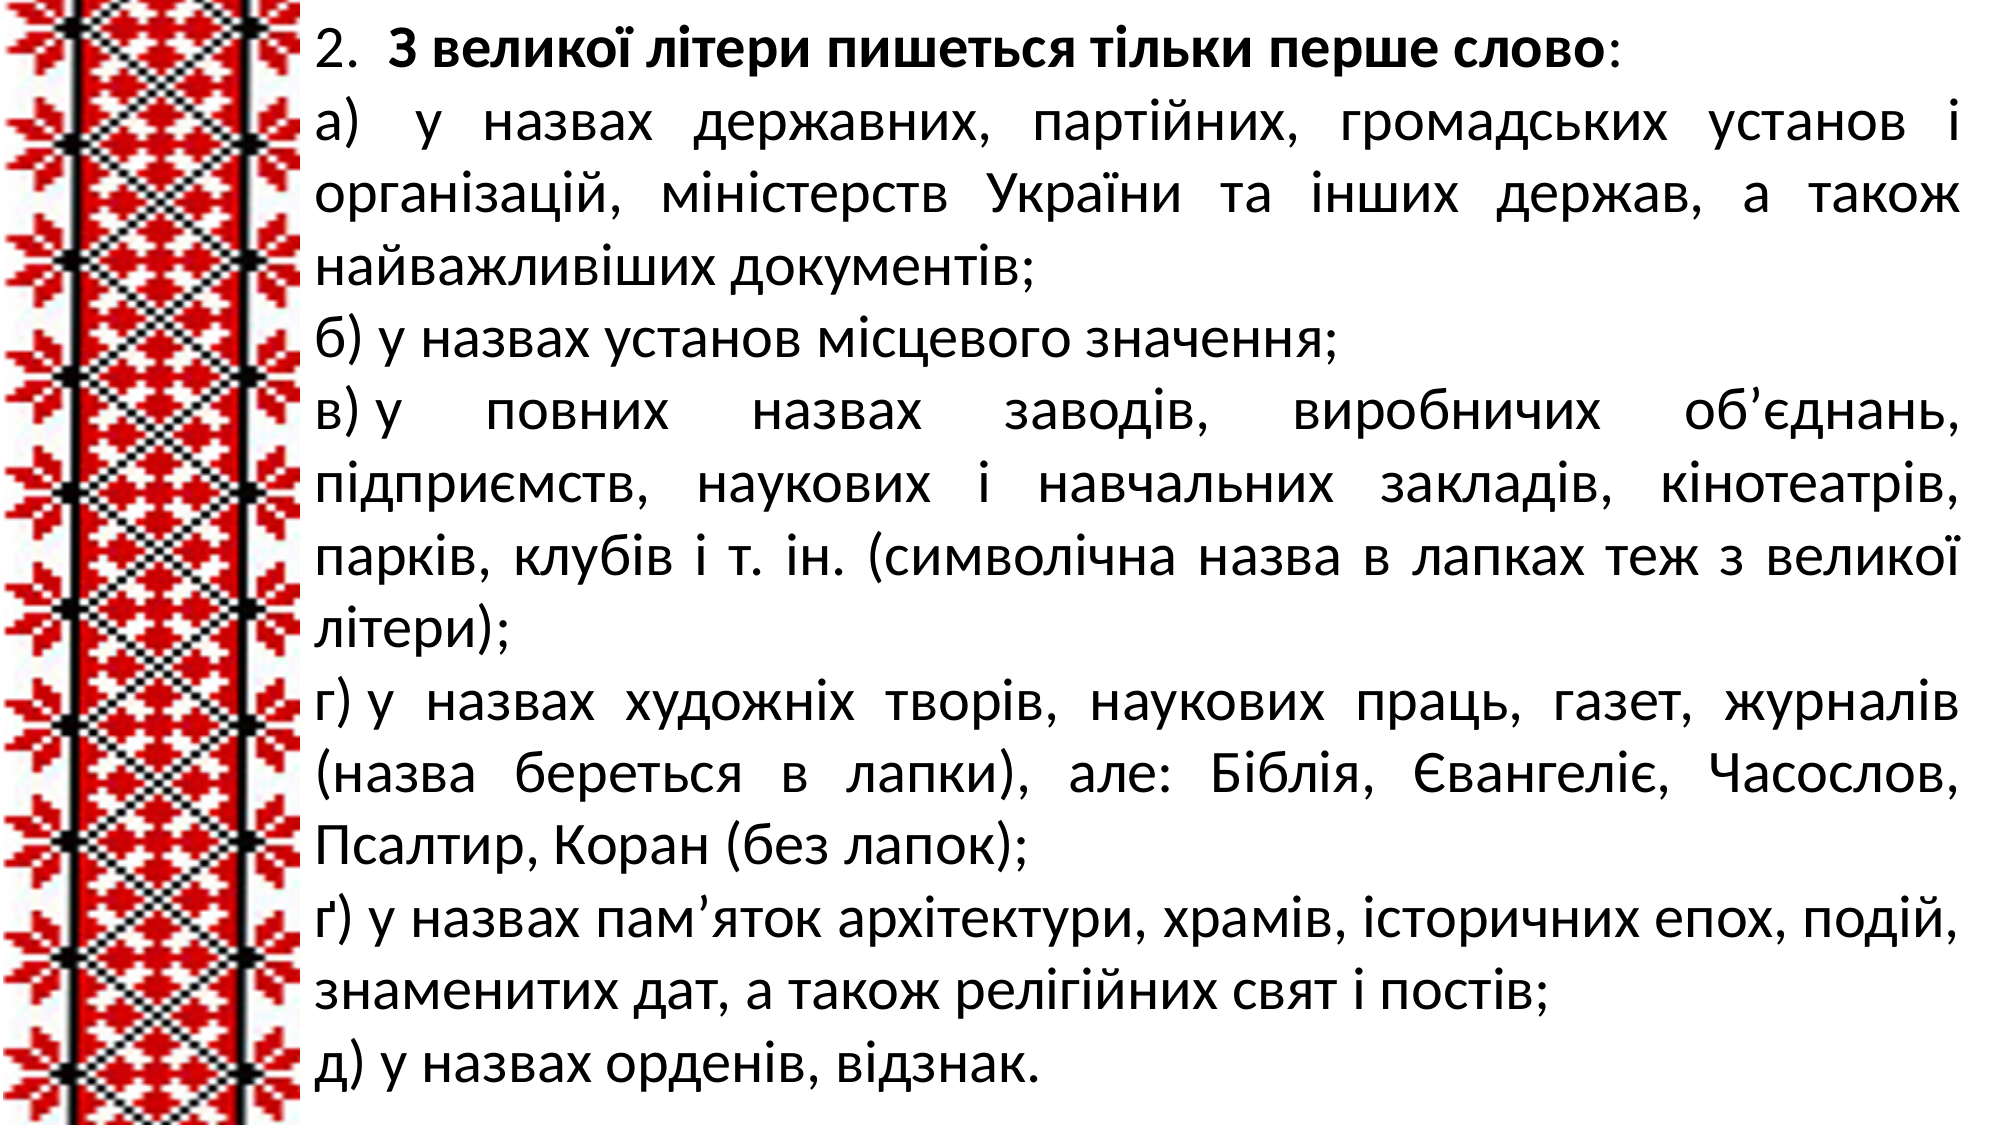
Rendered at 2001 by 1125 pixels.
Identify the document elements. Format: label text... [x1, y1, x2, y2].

picture [3, 0, 300, 1125]
text_box 2. З великої літери пишеться тільки перше слово: а) у назвах державних, партійних, громадських установ і організацій, міністерств України та інших держав, а також найважливіших документів; б) у назвах установ місцевого значення; в) у повних назвах заводів, виробничих об’єднань, підприємств, наукових і навчальних закладів, кінотеатрів, парків, клубів і т. ін. (символічна назва в лапках теж з великої літери); г) у назвах художніх творів, наукових праць, газет, журналів (назва береться в лапки), але: Біблія, Євангеліє, Часослов, Псалтир, Коран (без лапок); ґ) у назвах пам’яток архітектури, храмів, історичних епох, подій, знаменитих дат, а також релігійних свят і постів; д) у назвах орденів, відзнак. [300, 0, 1978, 1102]
